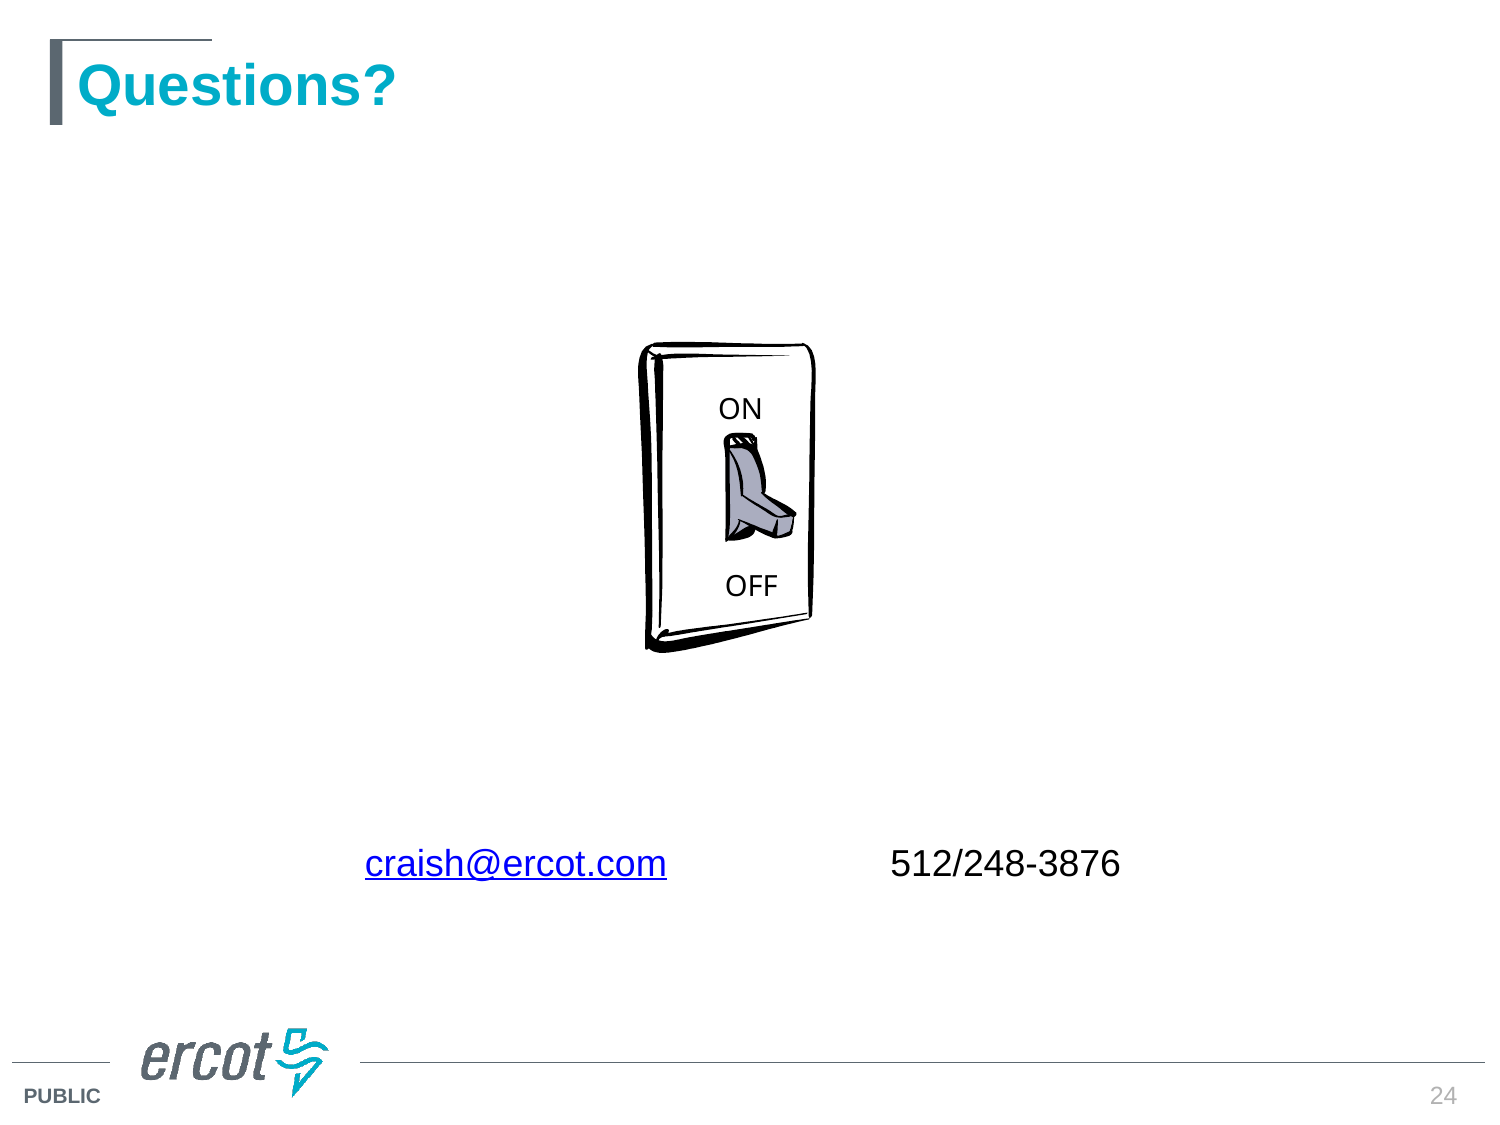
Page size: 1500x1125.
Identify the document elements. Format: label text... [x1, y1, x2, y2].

title Questions? [62, 39, 1450, 125]
picture [137, 1024, 332, 1100]
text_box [633, 338, 820, 655]
slide_number 24 [1400, 1076, 1488, 1113]
text_box craish@ercot.com 512/248-3876 [349, 831, 1175, 892]
